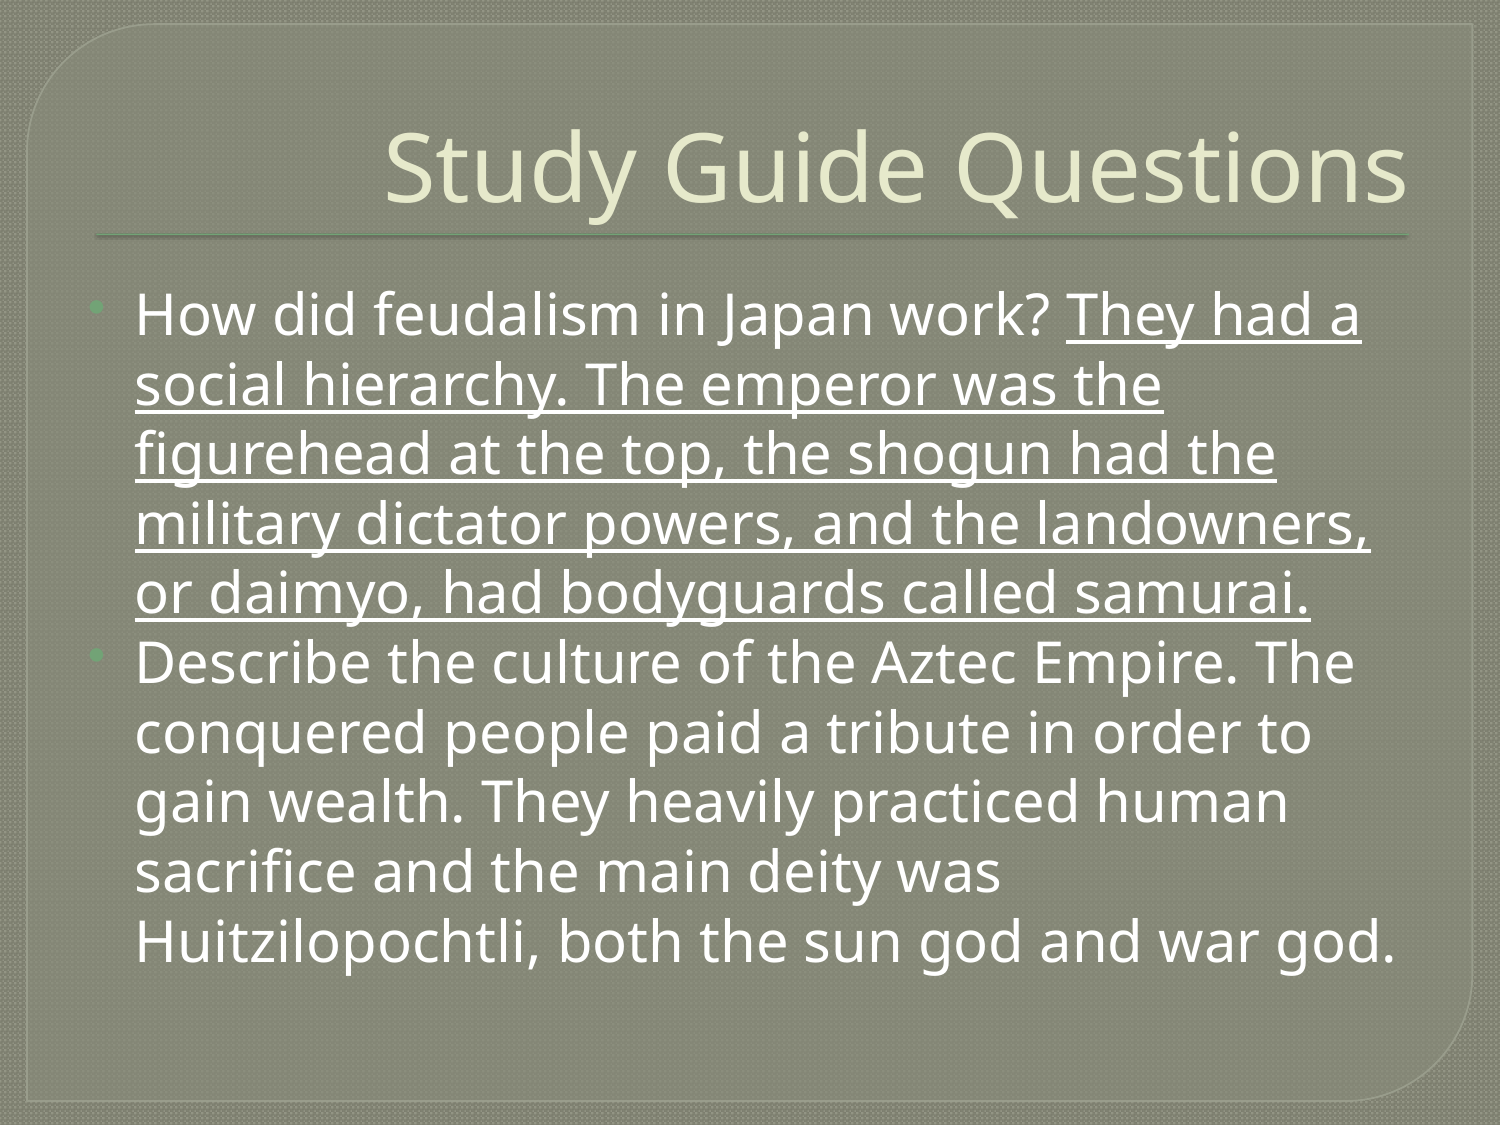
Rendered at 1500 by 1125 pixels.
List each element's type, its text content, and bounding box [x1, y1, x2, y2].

title Study Guide Questions [75, 41, 1425, 230]
list How did feudalism in Japan work? They had a social hierarchy. The emperor was the figurehead at the top, the shogun had the military dictator powers, and the landowners, or daimyo, had bodyguards called samurai. Describe the culture of the Aztec Empire. The conquered people paid a tribute in order to gain wealth. They heavily practiced human sacrifice and the main deity was Huitzilopochtli, both the sun god and war god. [75, 270, 1425, 1013]
